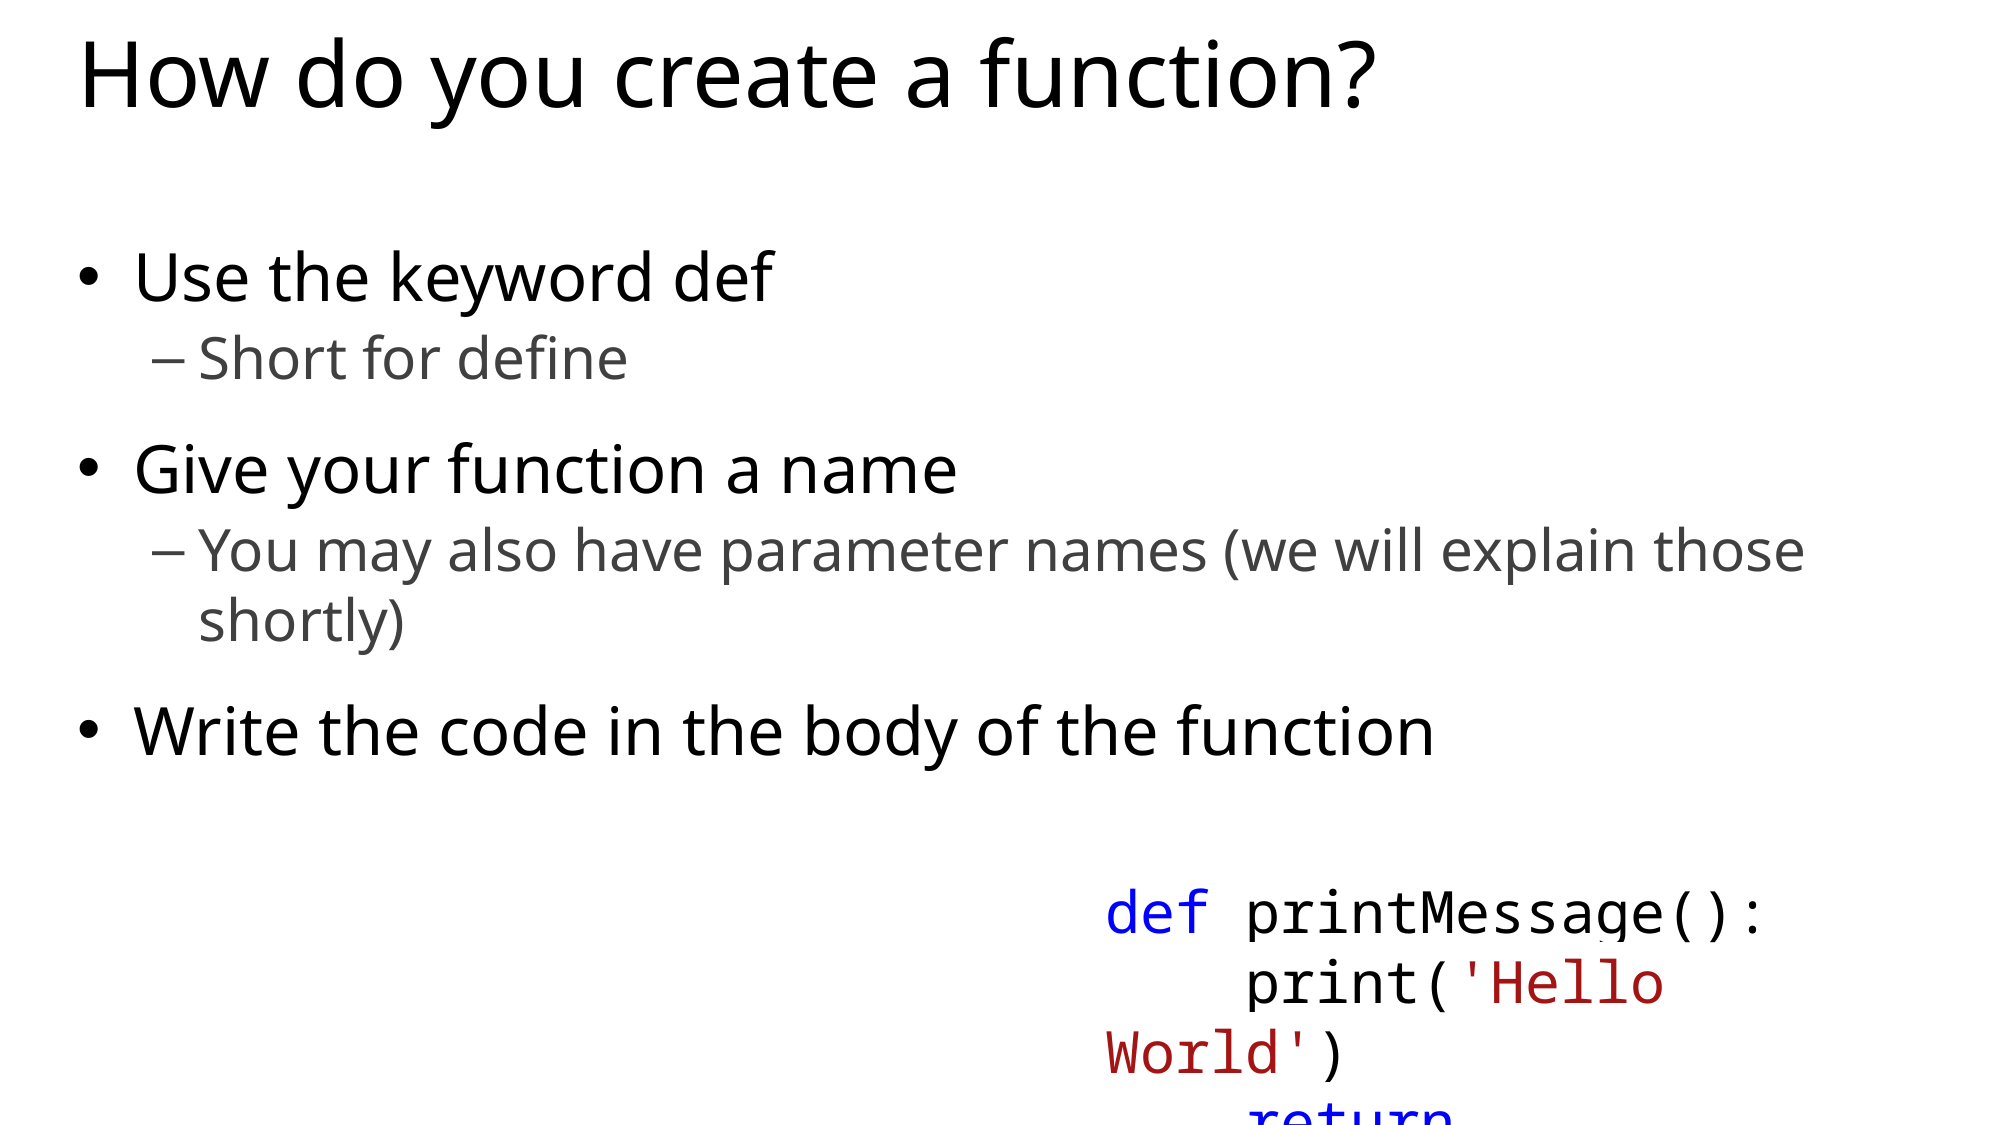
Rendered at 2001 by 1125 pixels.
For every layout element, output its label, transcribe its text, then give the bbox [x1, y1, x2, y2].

text_box def printMessage(): print('Hello World') return [1090, 868, 1953, 1125]
list Use the keyword def Short for define Give your function a name You may also have parameter names (we will explain those shortly) Write the code in the body of the function [62, 227, 1953, 1096]
title How do you create a function? [62, 29, 1953, 205]
